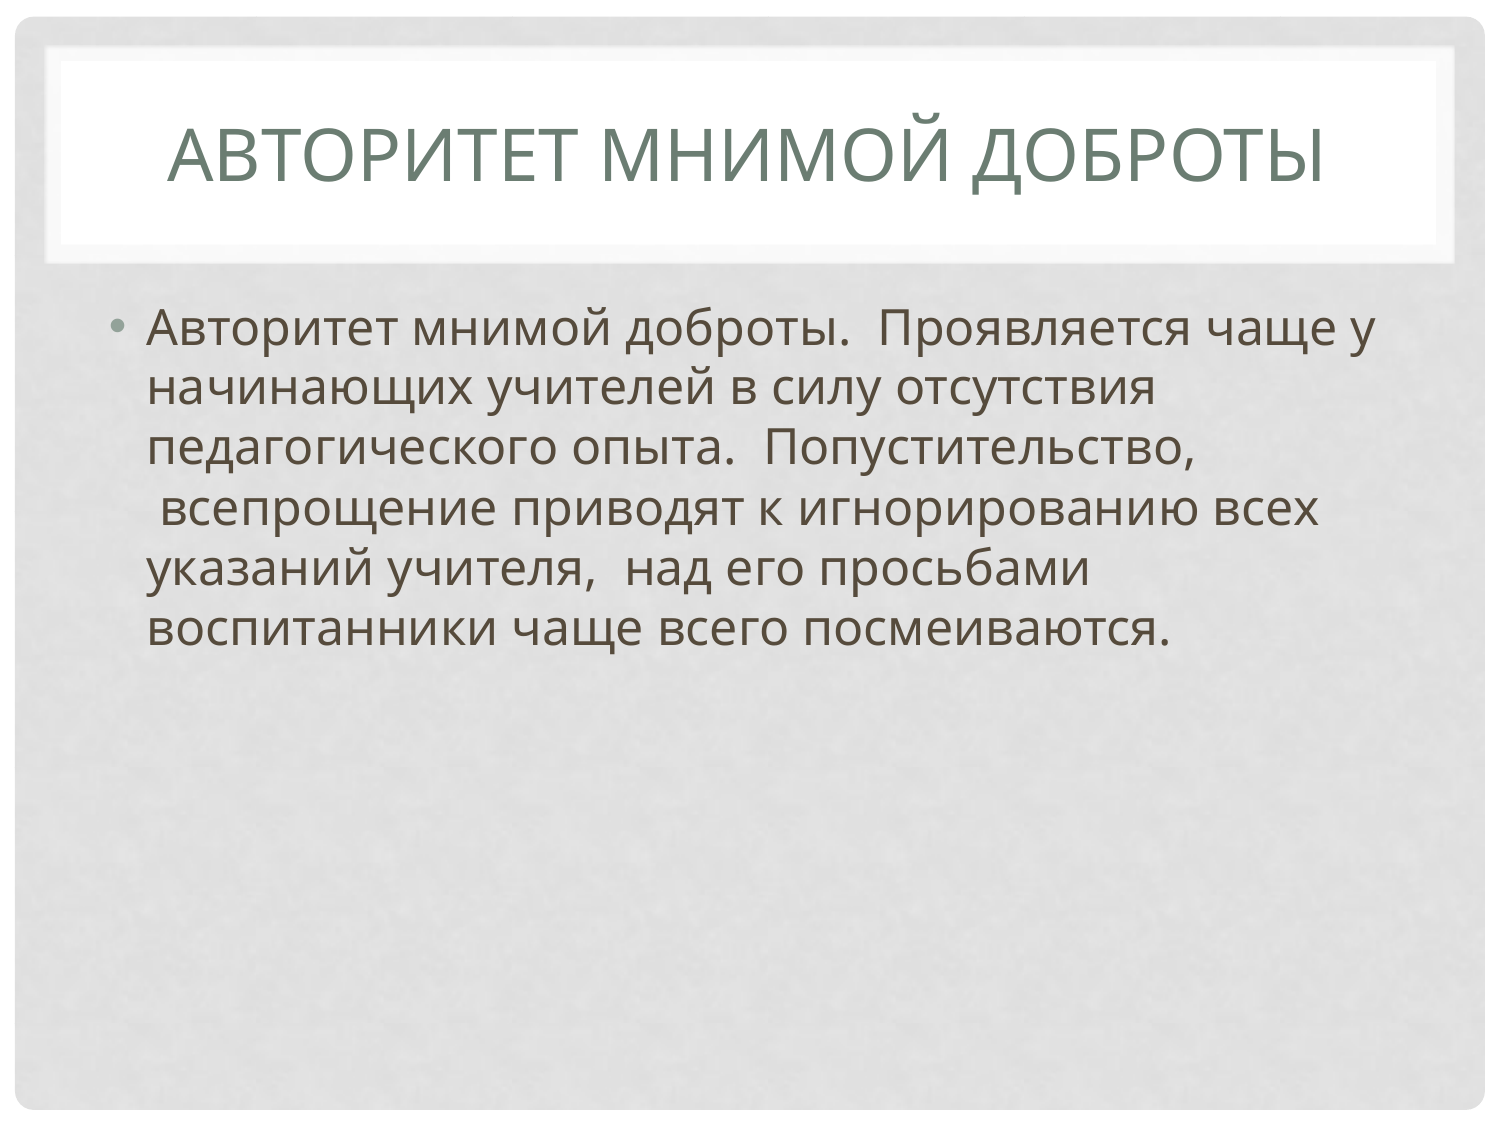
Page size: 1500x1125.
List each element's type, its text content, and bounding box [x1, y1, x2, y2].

list Авторитет мнимой доброты. Проявляется чаще у начинающих учителей в силу отсутствия педагогического опыта. Попустительство, всепрощение приводят к игнорированию всех указаний учителя, над его просьбами воспитанники чаще всего посмеиваются. [75, 287, 1425, 1005]
title Авторитет мнимой доброты [69, 66, 1425, 238]
